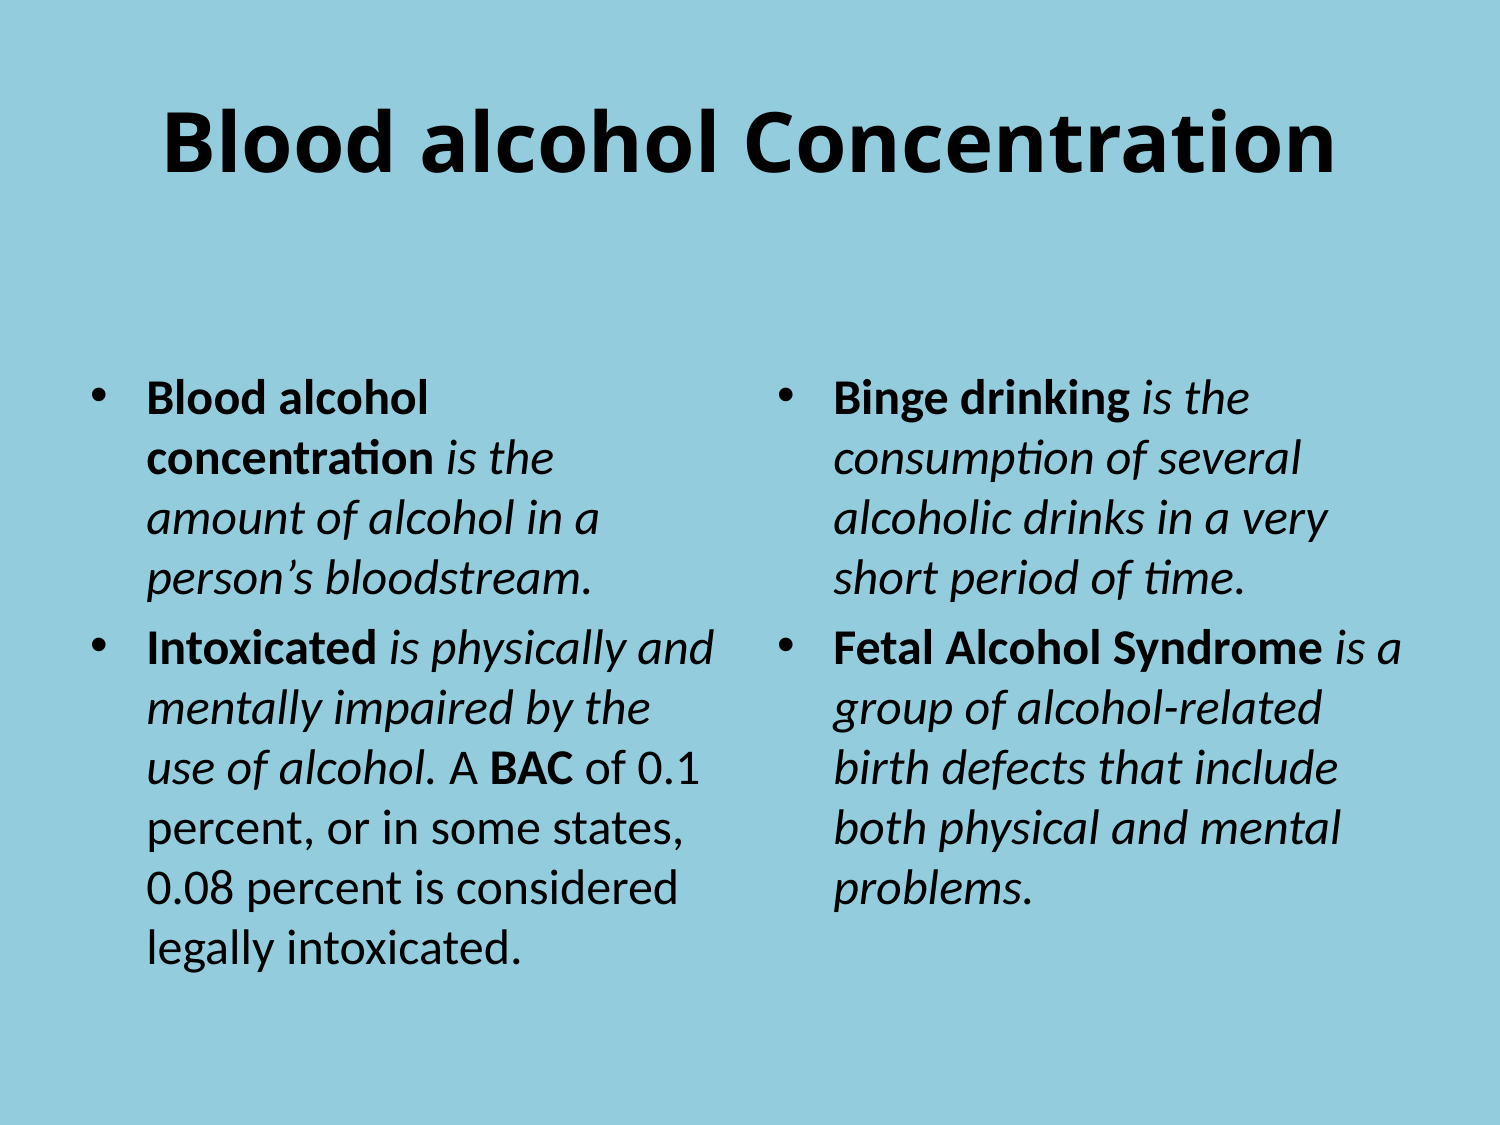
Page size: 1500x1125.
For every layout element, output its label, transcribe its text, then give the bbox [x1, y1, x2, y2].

list Blood alcohol concentration is the amount of alcohol in a person’s bloodstream. Intoxicated is physically and mentally impaired by the use of alcohol. A BAC of 0.1 percent, or in some states, 0.08 percent is considered legally intoxicated. [75, 356, 738, 1005]
list Binge drinking is the consumption of several alcoholic drinks in a very short period of time. Fetal Alcohol Syndrome is a group of alcohol-related birth defects that include both physical and mental problems. [761, 356, 1425, 1005]
title Blood alcohol Concentration [75, 45, 1425, 233]
